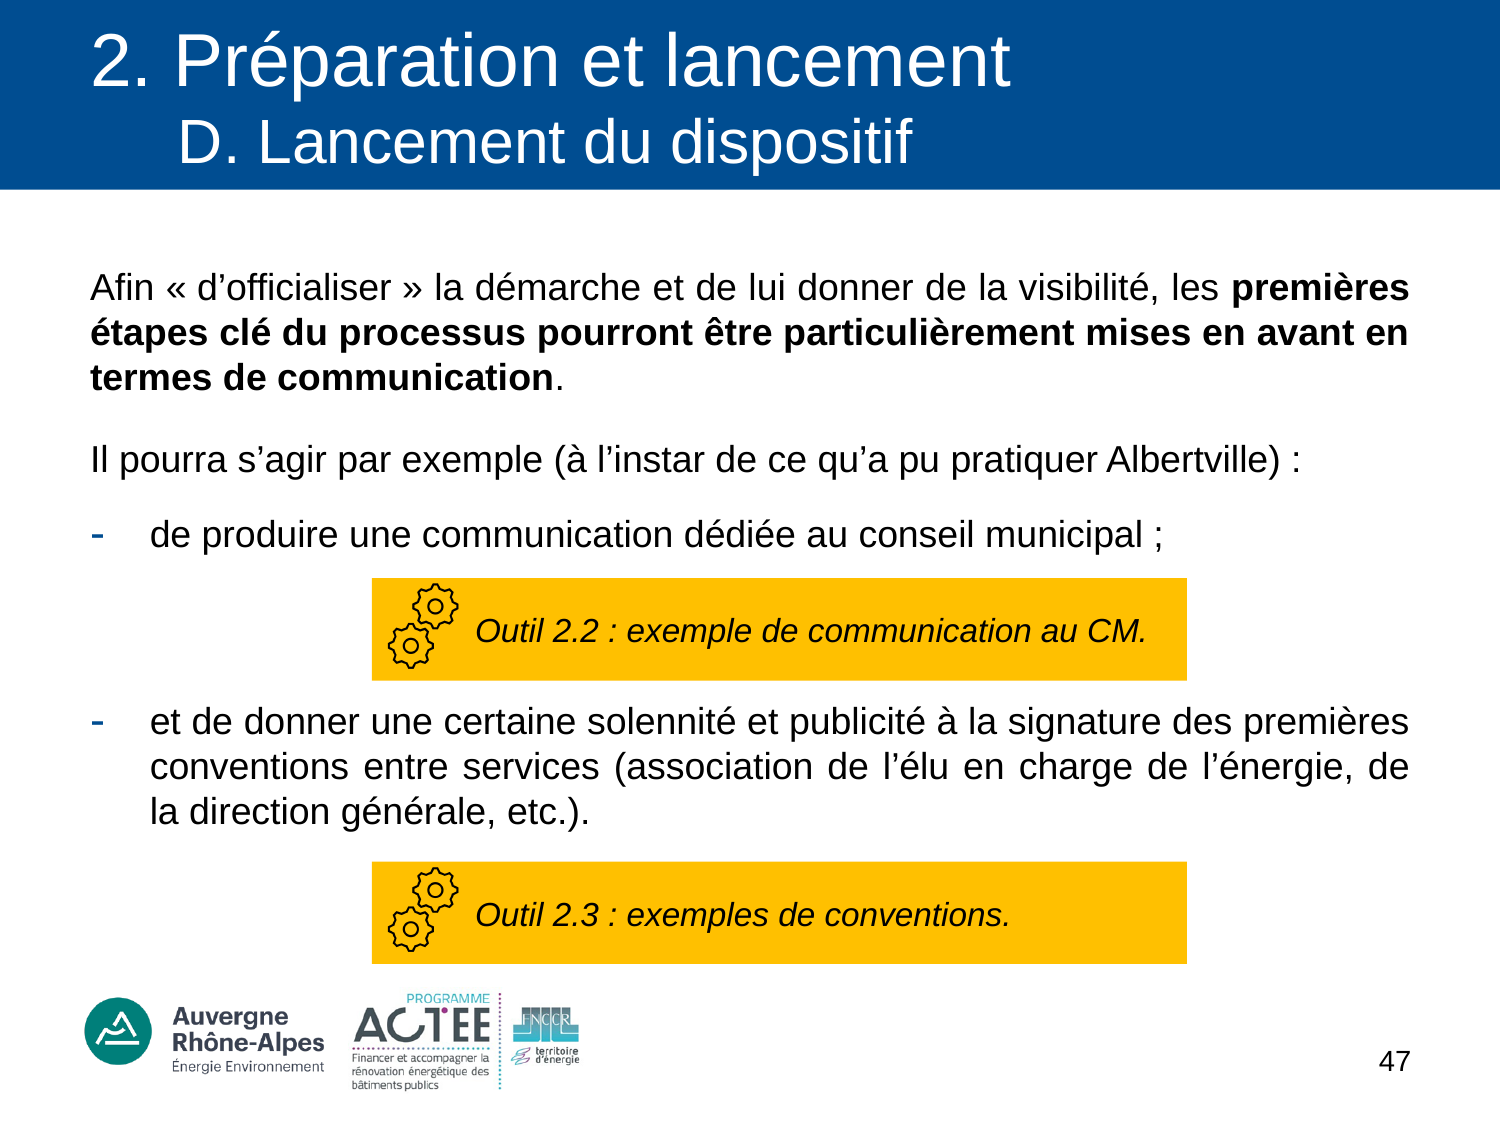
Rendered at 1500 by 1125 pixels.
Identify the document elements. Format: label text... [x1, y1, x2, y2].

picture [348, 987, 586, 1094]
picture [371, 574, 475, 678]
picture [76, 987, 337, 1085]
picture [371, 857, 475, 961]
text_box Outil 2.2 : exemple de communication au CM. [478, 578, 1187, 681]
text_box Outil 2.3 : exemples de conventions. [478, 861, 1187, 964]
list Afin « d’officialiser » la démarche et de lui donner de la visibilité, les premières étapes clé du processus pourront être particulièrement mises en avant en termes de communication. Il pourra s’agir par exemple (à l’instar de ce qu’a pu pratiquer Albertville) : de produire une communication dédiée au conseil municipal ; et de donner une certaine solennité et publicité à la signature des premières conventions entre services (association de l’élu en charge de l’énergie, de la direction générale, etc.). [74, 255, 1426, 965]
title 2. Préparation et lancement D. Lancement du dispositif [74, 0, 1426, 188]
